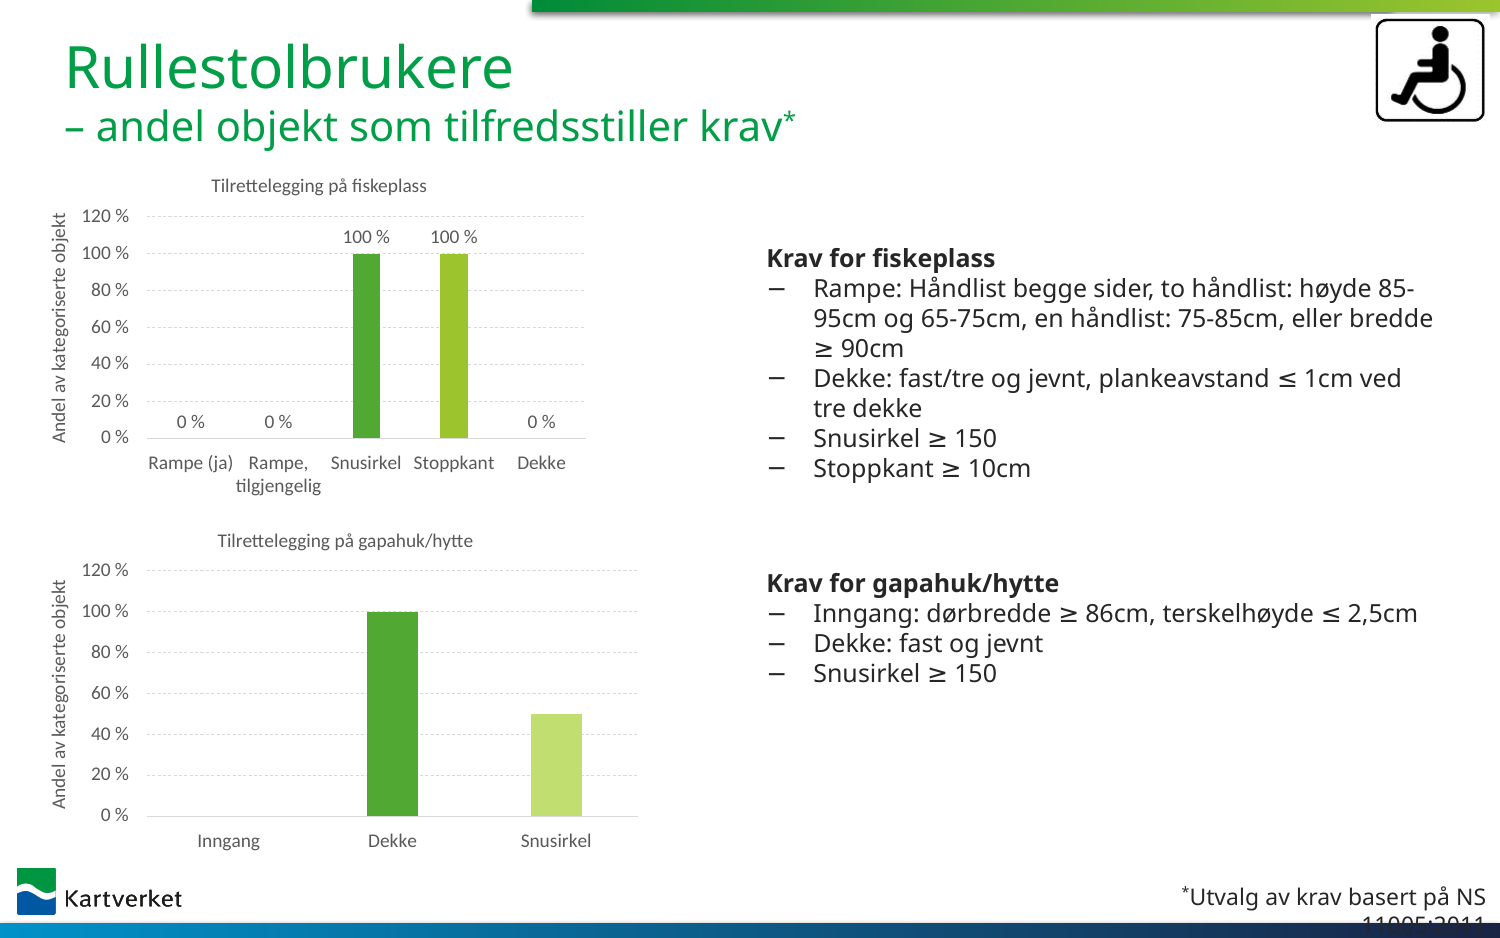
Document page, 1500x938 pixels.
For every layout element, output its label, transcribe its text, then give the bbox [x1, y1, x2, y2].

picture [41, 166, 597, 505]
picture [1371, 13, 1491, 127]
picture [41, 520, 650, 859]
text_box *Utvalg av krav basert på NS 11005:2011 [1068, 873, 1500, 938]
text_box Krav for gapahuk/hytte Inngang: dørbredde ≥ 86cm, terskelhøyde ≤ 2,5cm Dekke: fast og jevnt Snusirkel ≥ 150 [751, 560, 1452, 695]
text_box Krav for fiskeplass Rampe: Håndlist begge sider, to håndlist: høyde 85-95cm og 65-75cm, en håndlist: 75-85cm, eller bredde ≥ 90cm Dekke: fast/tre og jevnt, plankeavstand ≤ 1cm ved tre dekke Snusirkel ≥ 150 Stoppkant ≥ 10cm [751, 235, 1452, 490]
text_box Rullestolbrukere – andel objekt som tilfredsstiller krav* [49, 29, 1431, 158]
